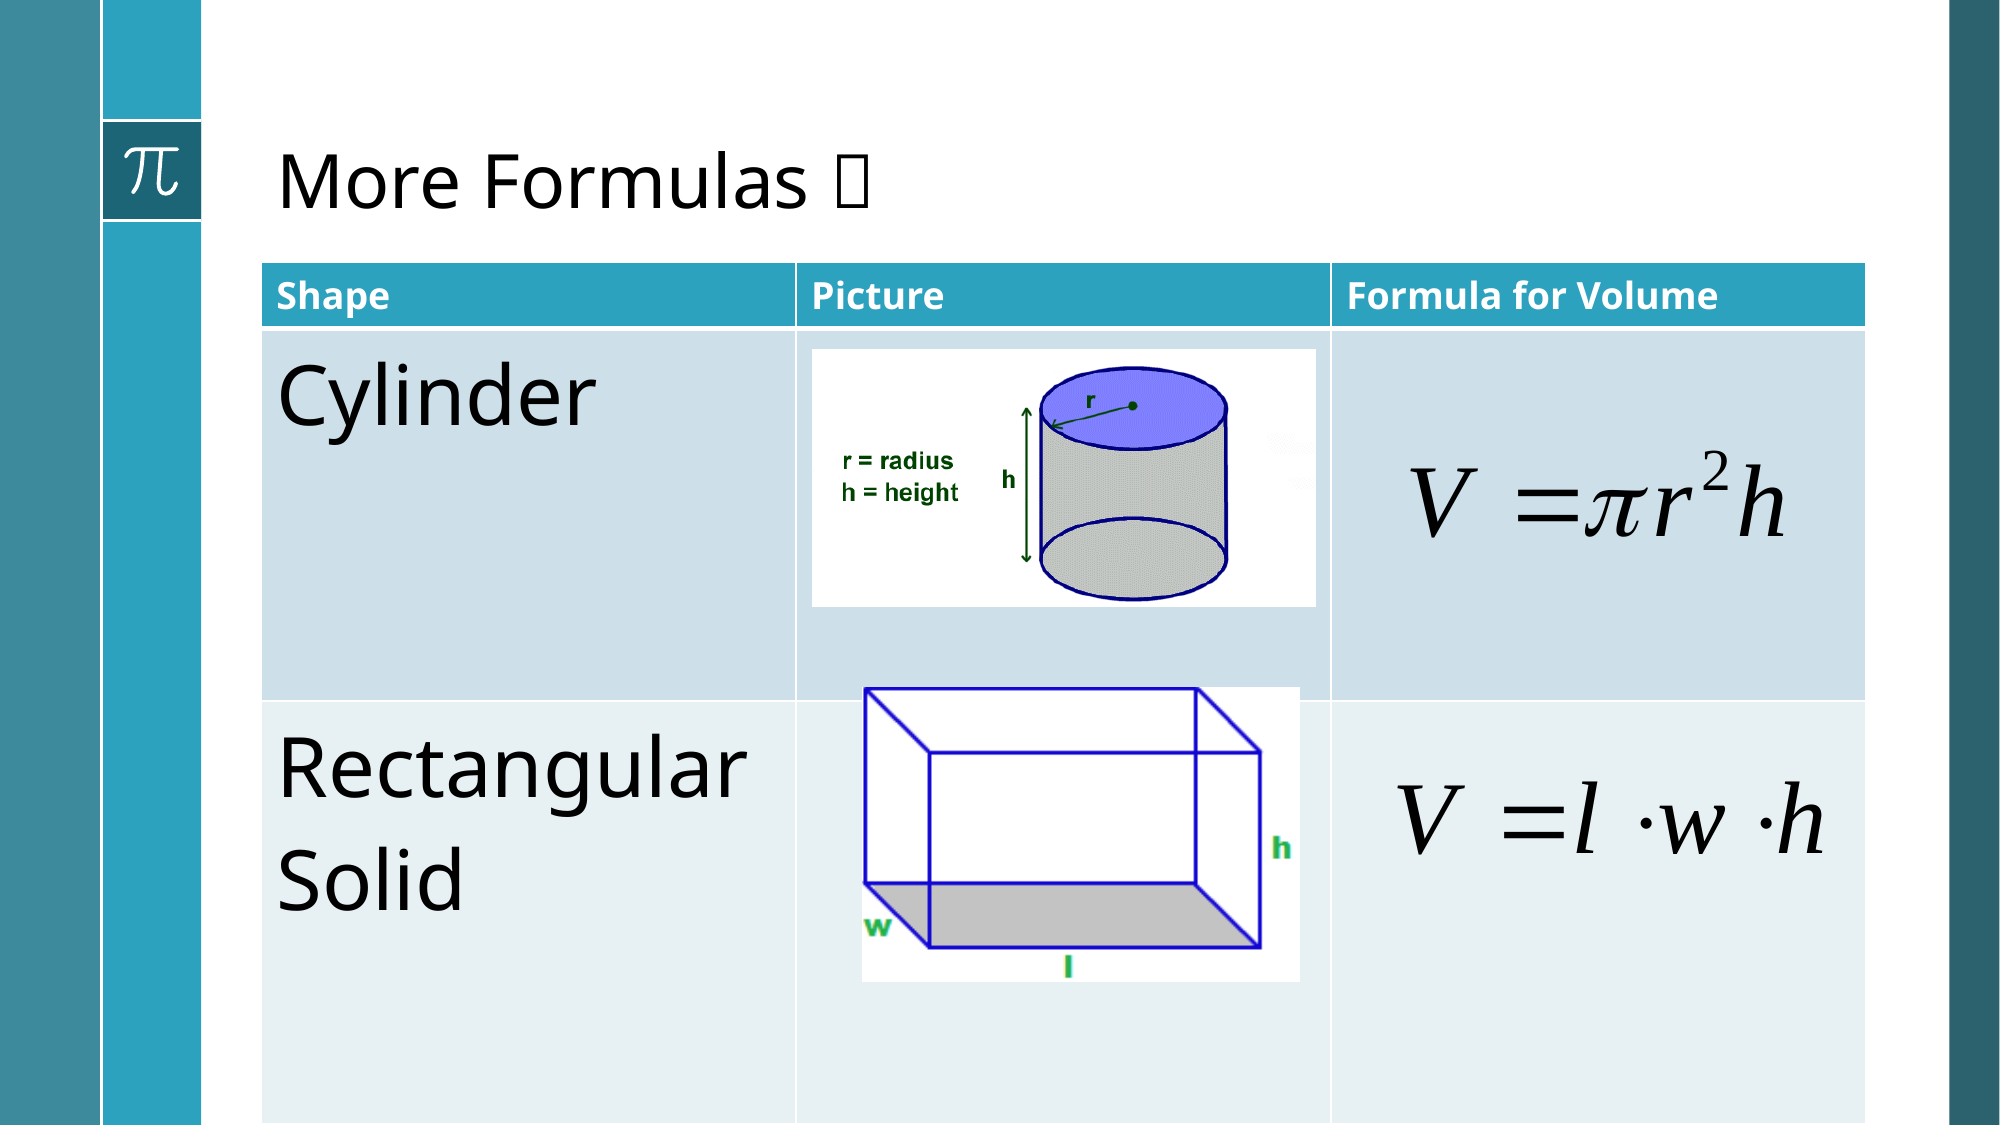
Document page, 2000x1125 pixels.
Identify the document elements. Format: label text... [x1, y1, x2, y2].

table_header Formula for Volume [1332, 263, 1865, 326]
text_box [1399, 424, 1804, 563]
table_cell Cylinder [262, 331, 795, 700]
picture [862, 687, 1300, 982]
title More Formulas  [261, 29, 1867, 233]
picture [812, 349, 1316, 607]
table_cell Rectangular Solid [262, 702, 795, 1123]
table_header Shape [262, 263, 795, 326]
table_cell [1332, 331, 1865, 700]
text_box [1386, 758, 1843, 879]
table_cell [797, 331, 1330, 700]
table_header Picture [797, 263, 1330, 326]
table_cell [797, 702, 1330, 1123]
table_cell [1332, 702, 1865, 1123]
